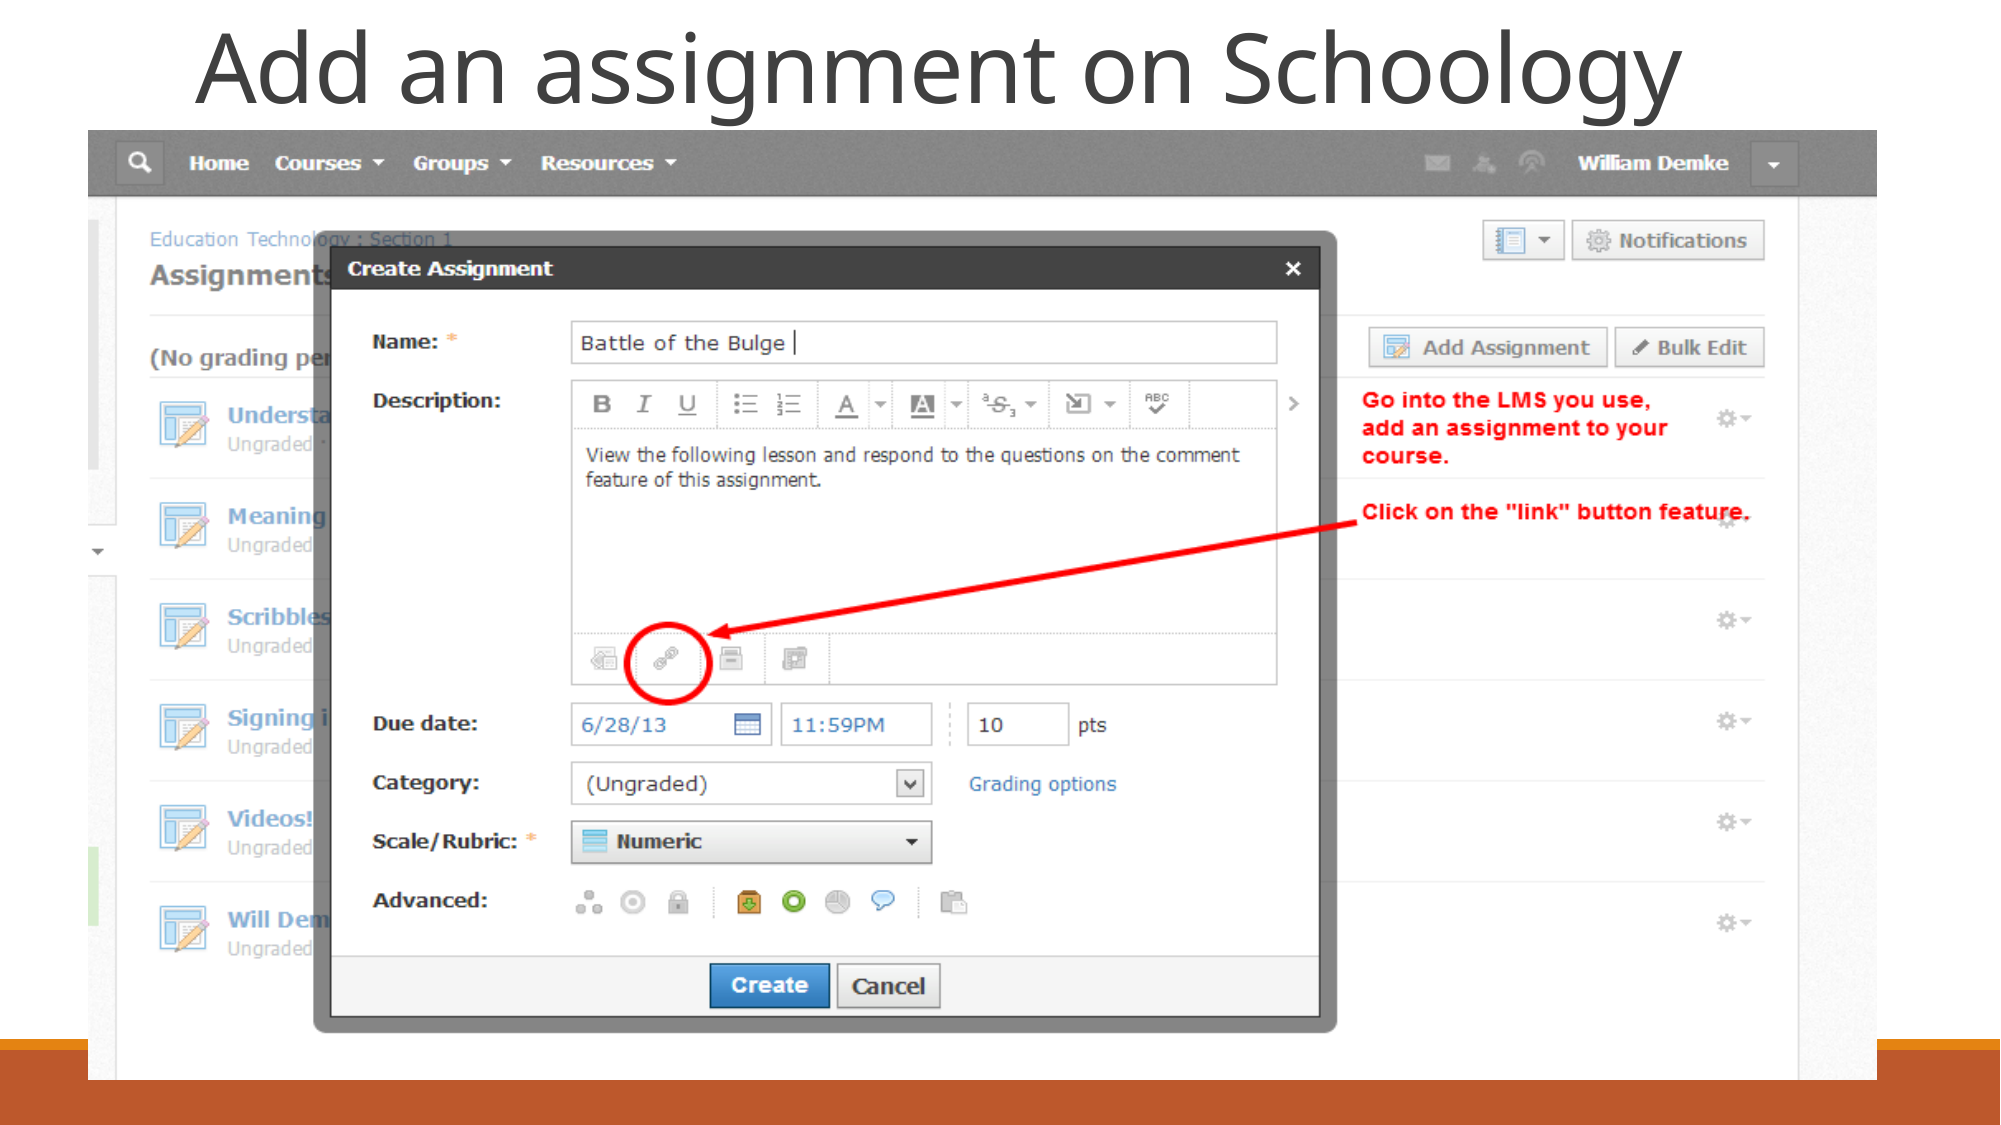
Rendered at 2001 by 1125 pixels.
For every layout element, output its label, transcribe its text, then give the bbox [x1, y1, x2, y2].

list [87, 130, 1878, 1081]
title Add an assignment on Schoology [180, 16, 1830, 127]
